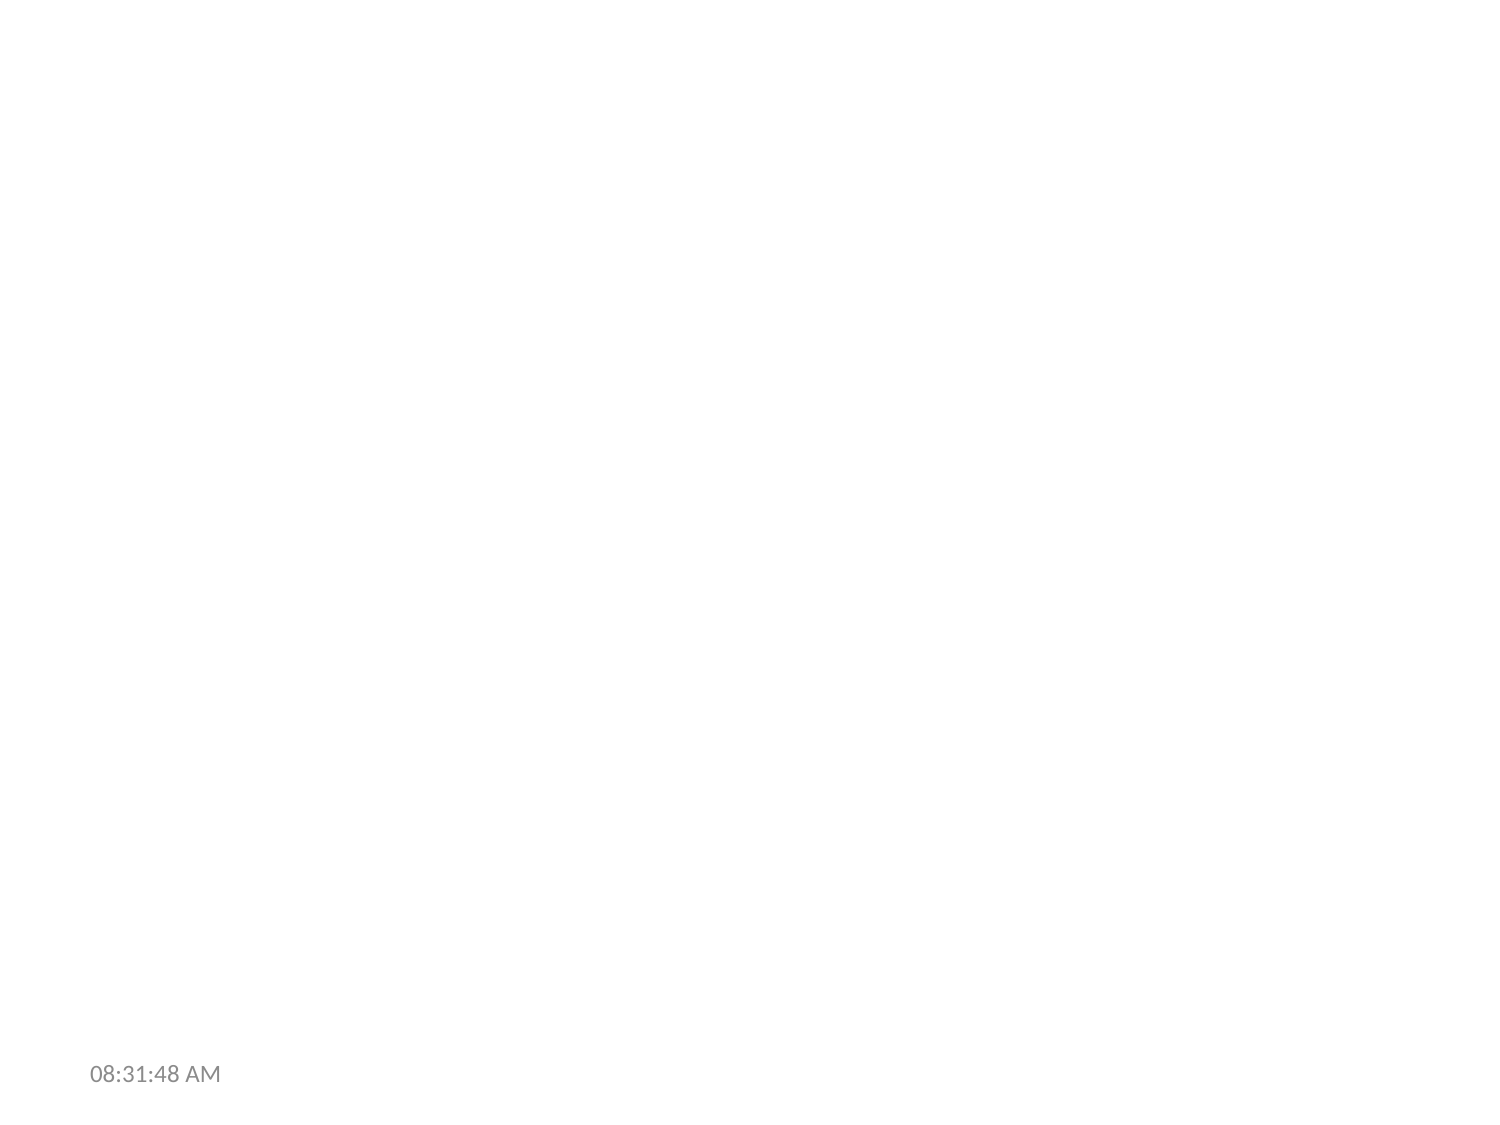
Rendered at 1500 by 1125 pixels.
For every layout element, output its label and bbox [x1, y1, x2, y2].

slide_number [75, 1042, 425, 1103]
